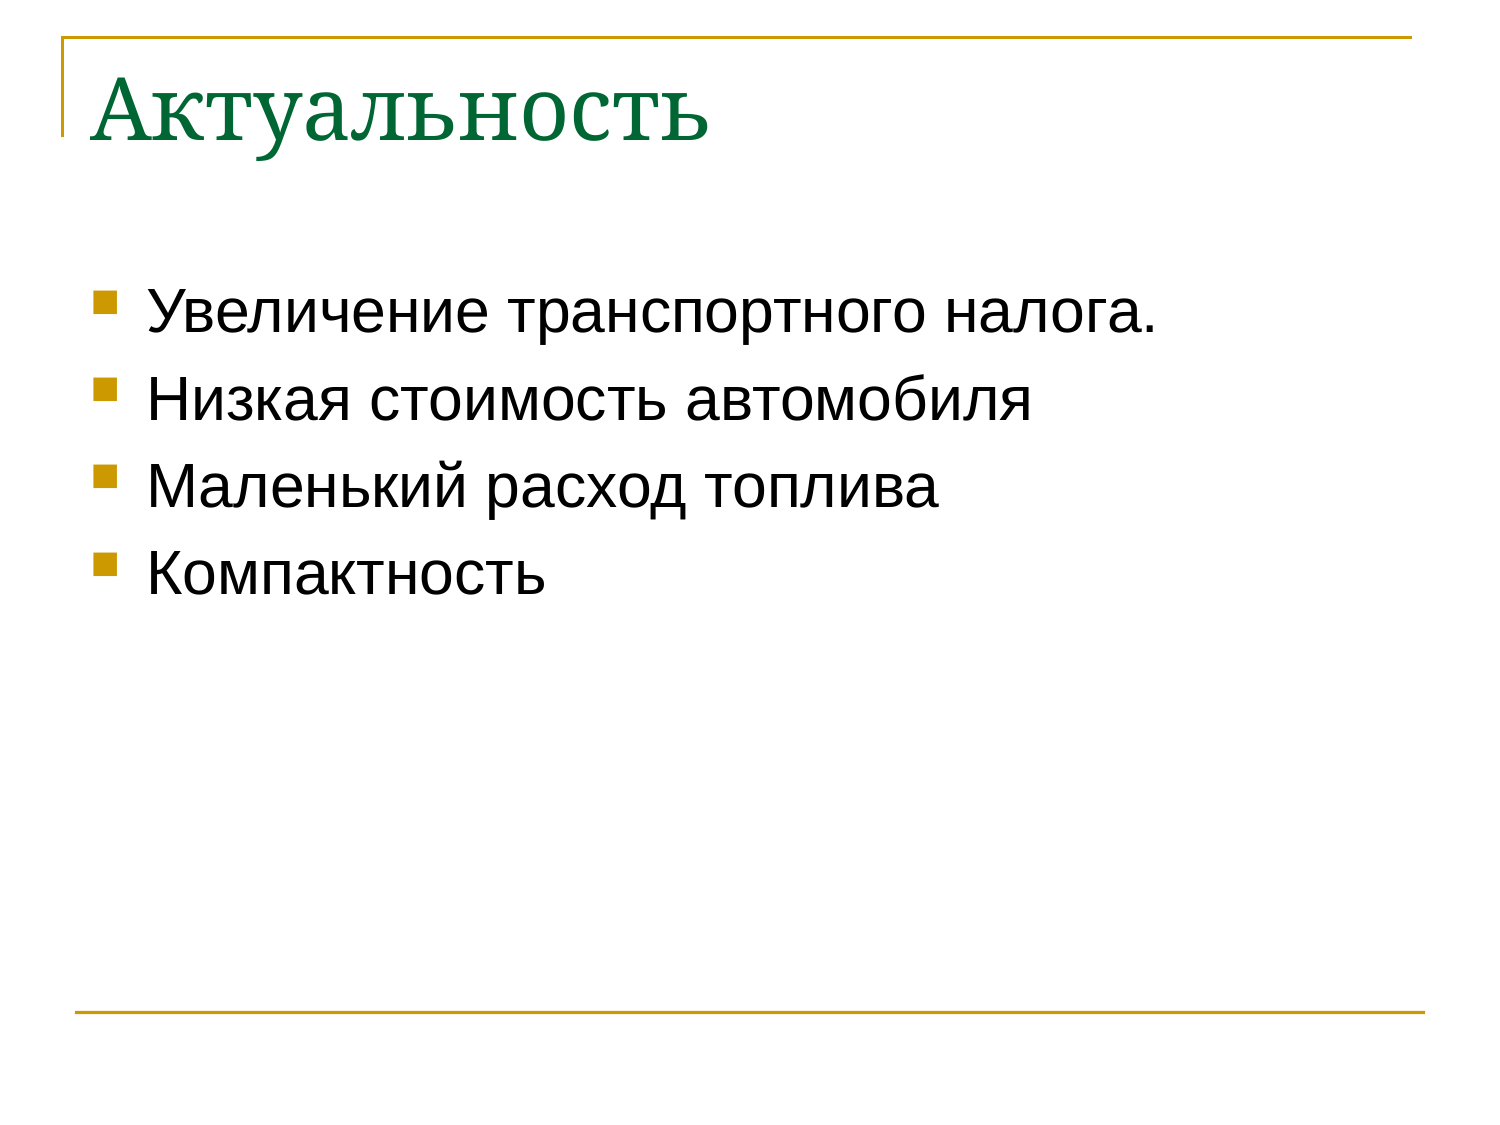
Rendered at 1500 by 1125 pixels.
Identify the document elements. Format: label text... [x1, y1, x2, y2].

list Увеличение транспортного налога. Низкая стоимость автомобиля Маленький расход топлива Компактность [74, 262, 1426, 1006]
title Актуальность [74, 45, 1426, 233]
